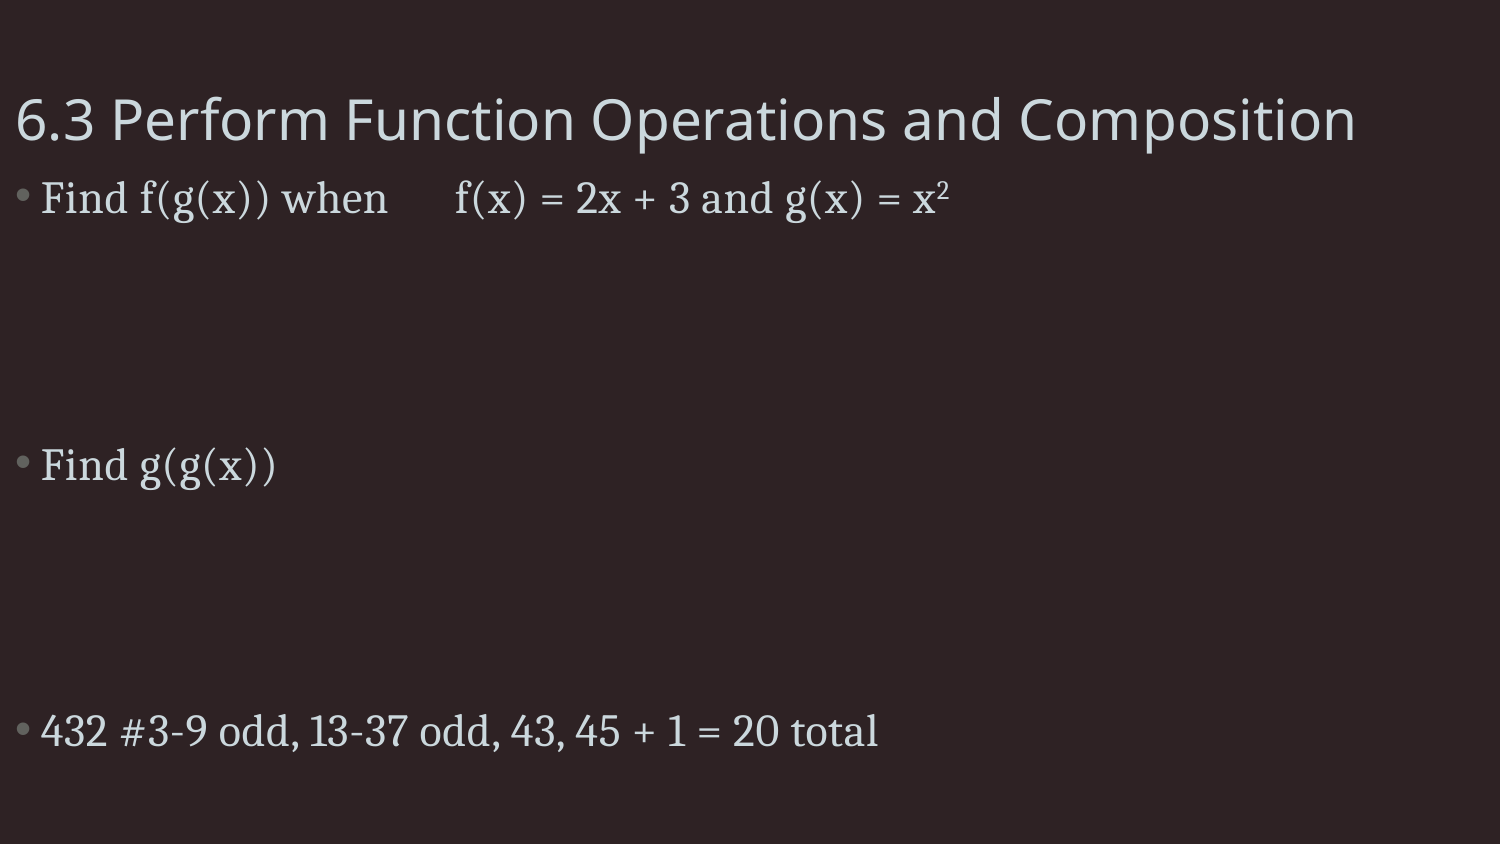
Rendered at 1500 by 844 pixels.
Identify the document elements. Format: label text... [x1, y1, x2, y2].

title 6.3 Perform Function Operations and Composition [0, 28, 1500, 159]
list Find f(g(x)) when f(x) = 2x + 3 and g(x) = x2 Find g(g(x)) 432 #3-9 odd, 13-37 odd, 43, 45 + 1 = 20 total [0, 159, 1500, 768]
